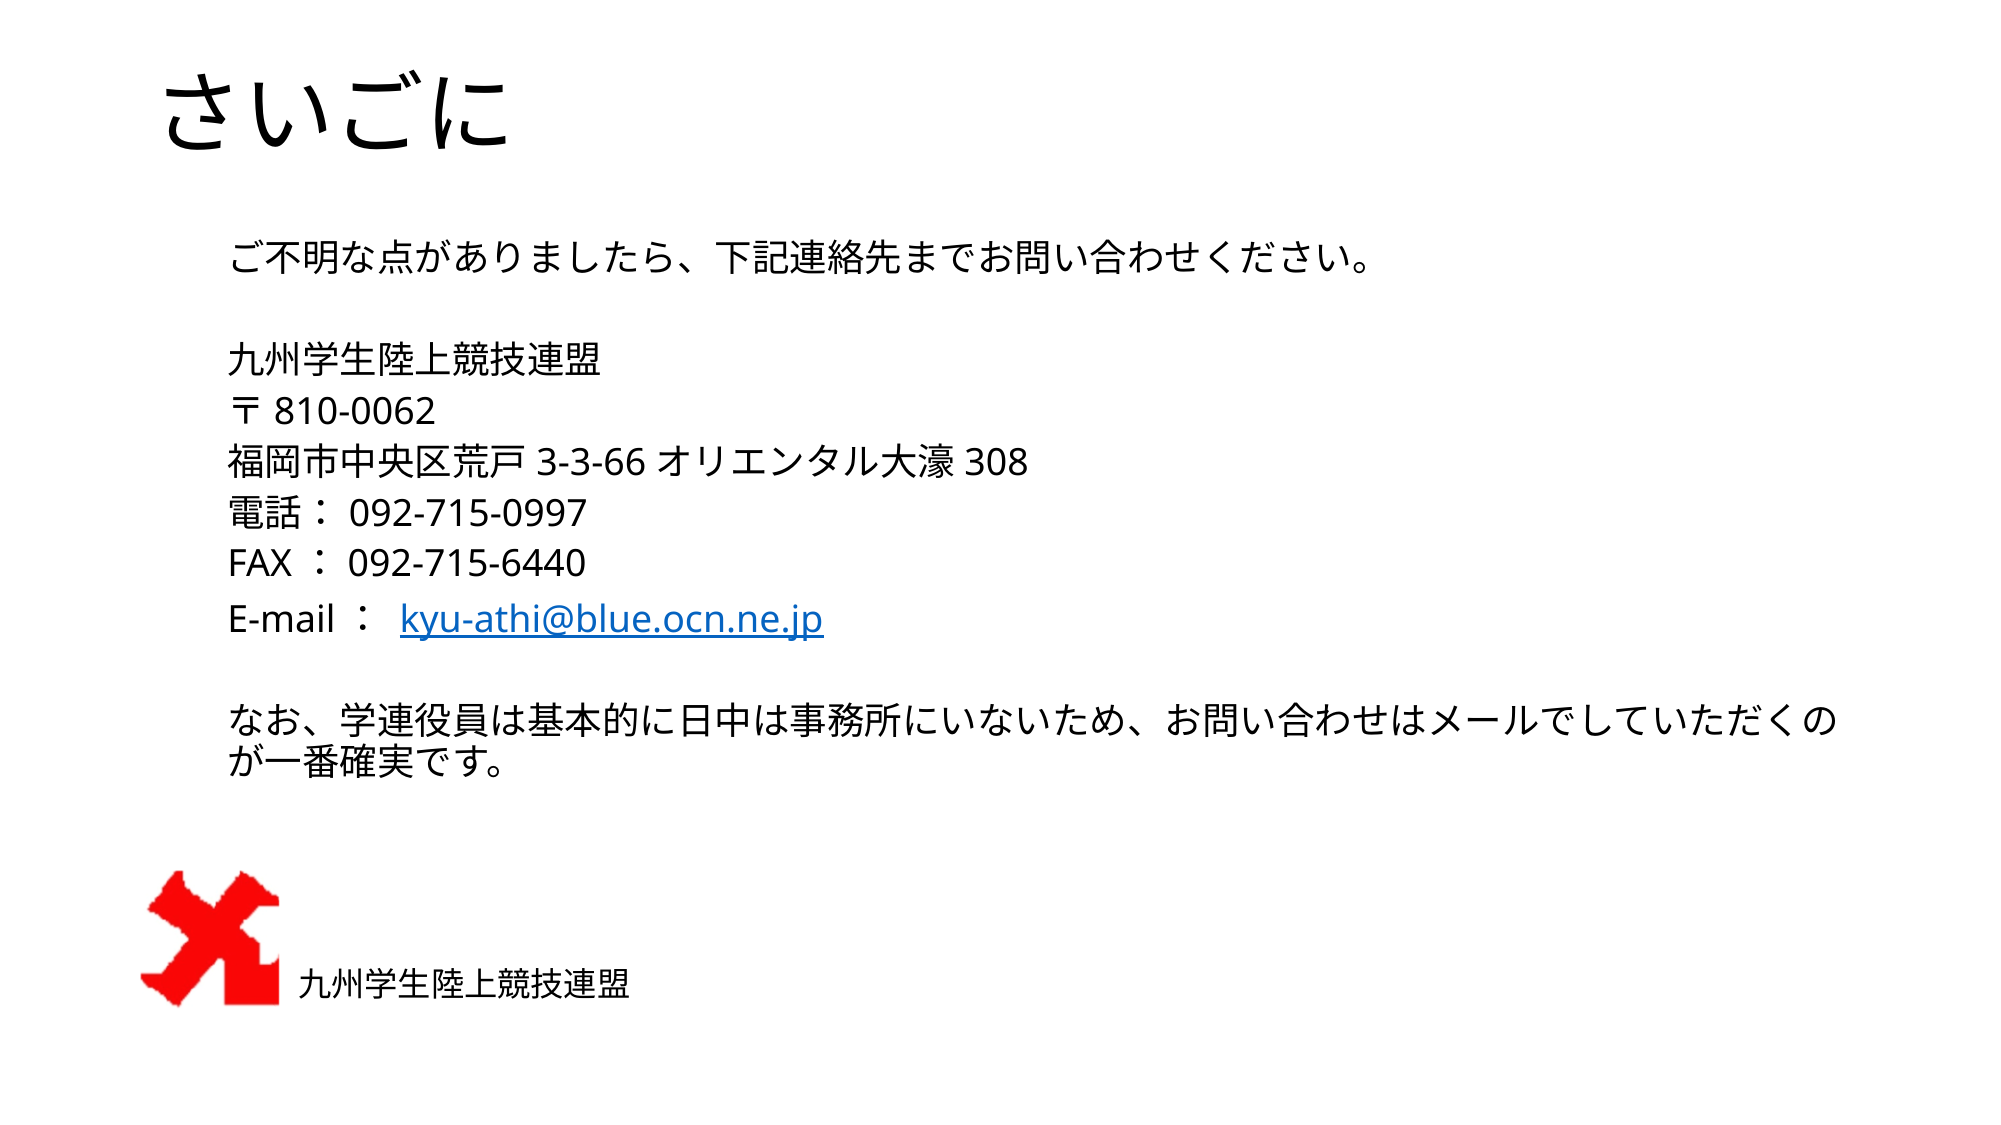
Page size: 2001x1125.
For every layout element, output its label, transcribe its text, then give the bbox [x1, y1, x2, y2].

picture [137, 894, 284, 1014]
title さいごに [137, 59, 1863, 174]
list ご不明な点がありましたら、下記連絡先までお問い合わせください。 九州学生陸上競技連盟 〒810-0062 福岡市中央区荒戸3-3-66オリエンタル大濠308 電話：092-715-0997 FAX：092-715-6440 E-mail： kyu-athi@blue.ocn.ne.jp なお、学連役員は基本的に日中は事務所にいないため、お問い合わせはメールでしていただくのが一番確実です。 [137, 231, 1863, 894]
